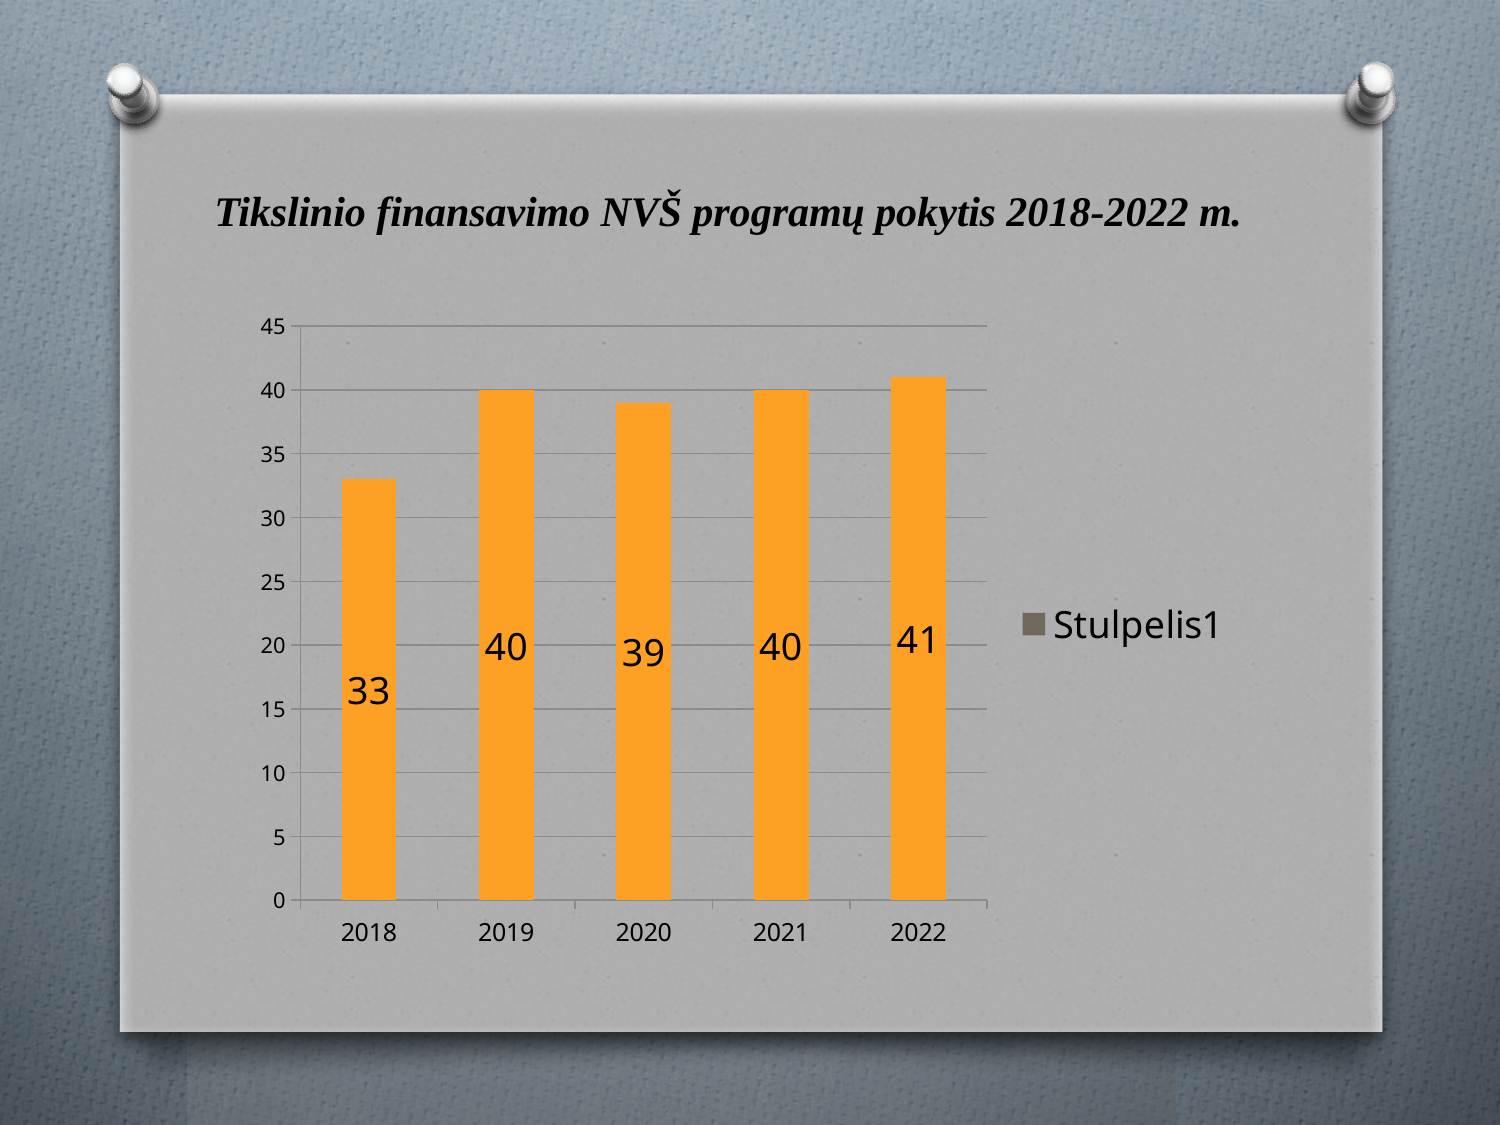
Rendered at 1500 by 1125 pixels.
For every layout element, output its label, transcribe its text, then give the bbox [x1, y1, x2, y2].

title Tikslinio finansavimo NVŠ programų pokytis 2018-2022 m. [183, 149, 1274, 247]
chart [241, 290, 1243, 958]
picture [1317, 35, 1439, 156]
picture [75, 29, 198, 153]
